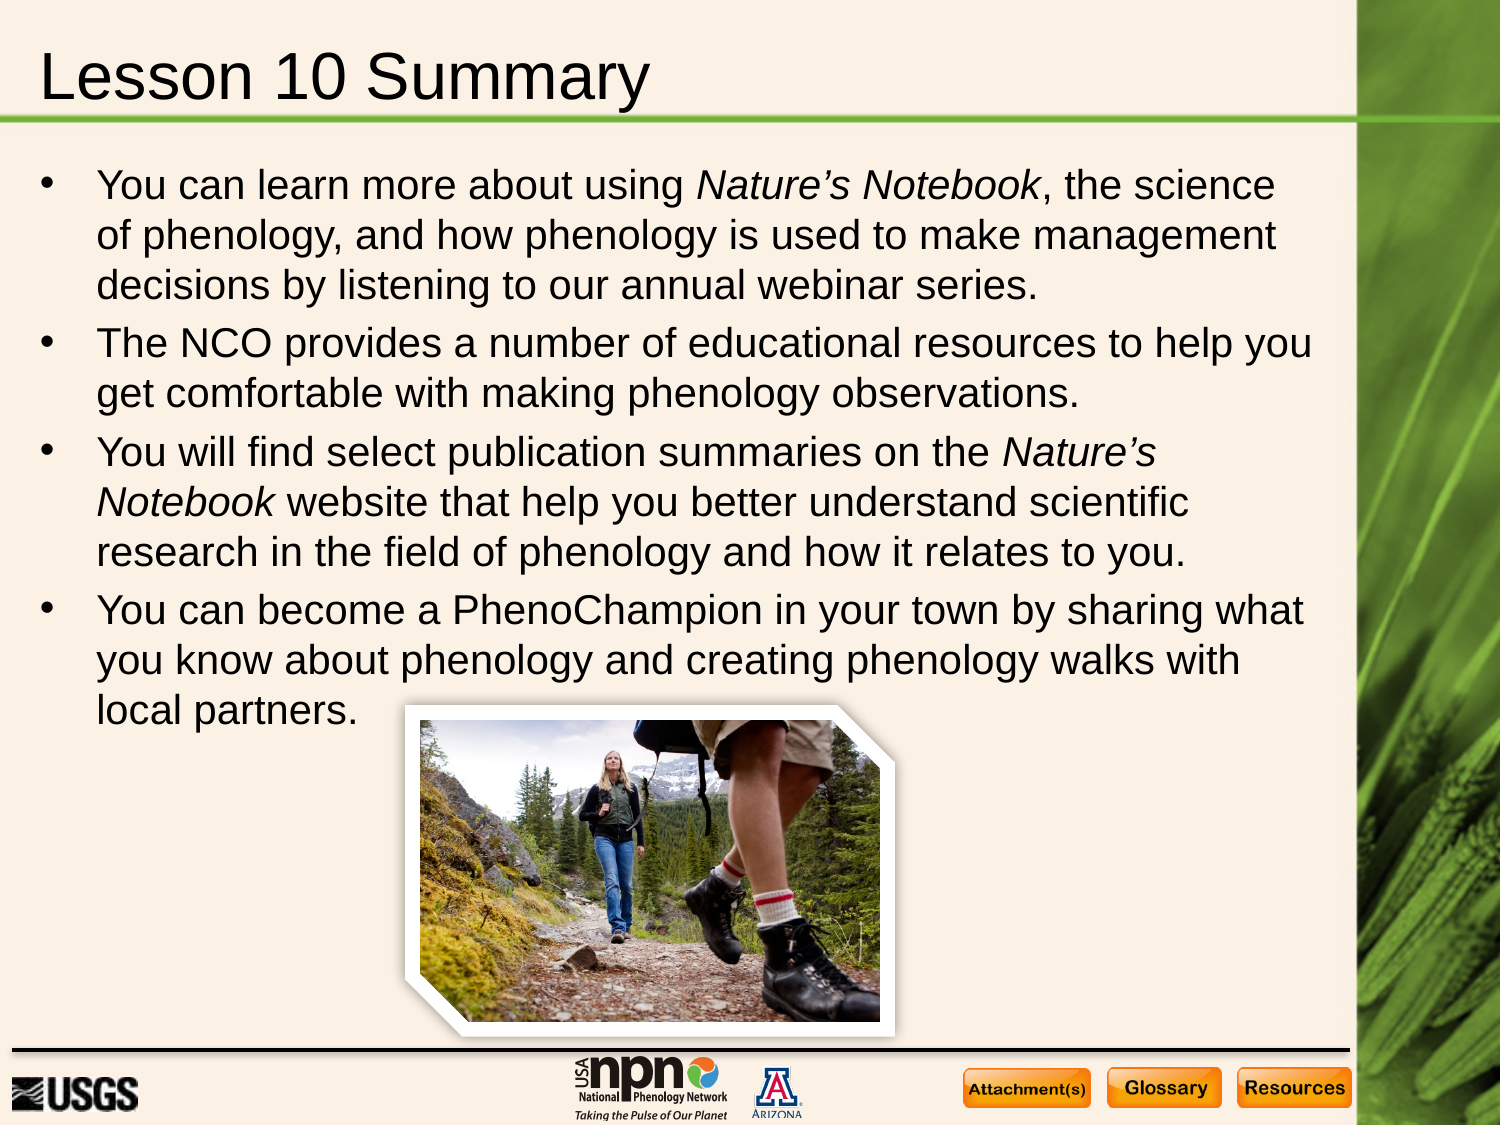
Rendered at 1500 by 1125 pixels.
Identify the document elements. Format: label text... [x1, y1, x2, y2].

list You can learn more about using Nature’s Notebook, the science of phenology, and how phenology is used to make management decisions by listening to our annual webinar series. The NCO provides a number of educational resources to help you get comfortable with making phenology observations. You will find select publication summaries on the Nature’s Notebook website that help you better understand scientific research in the field of phenology and how it relates to you. You can become a PhenoChampion in your town by sharing what you know about phenology and creating phenology walks with local partners. [24, 149, 1329, 1050]
title Lesson 10 Summary [24, 24, 1363, 125]
picture [0, 0, 1500, 1125]
